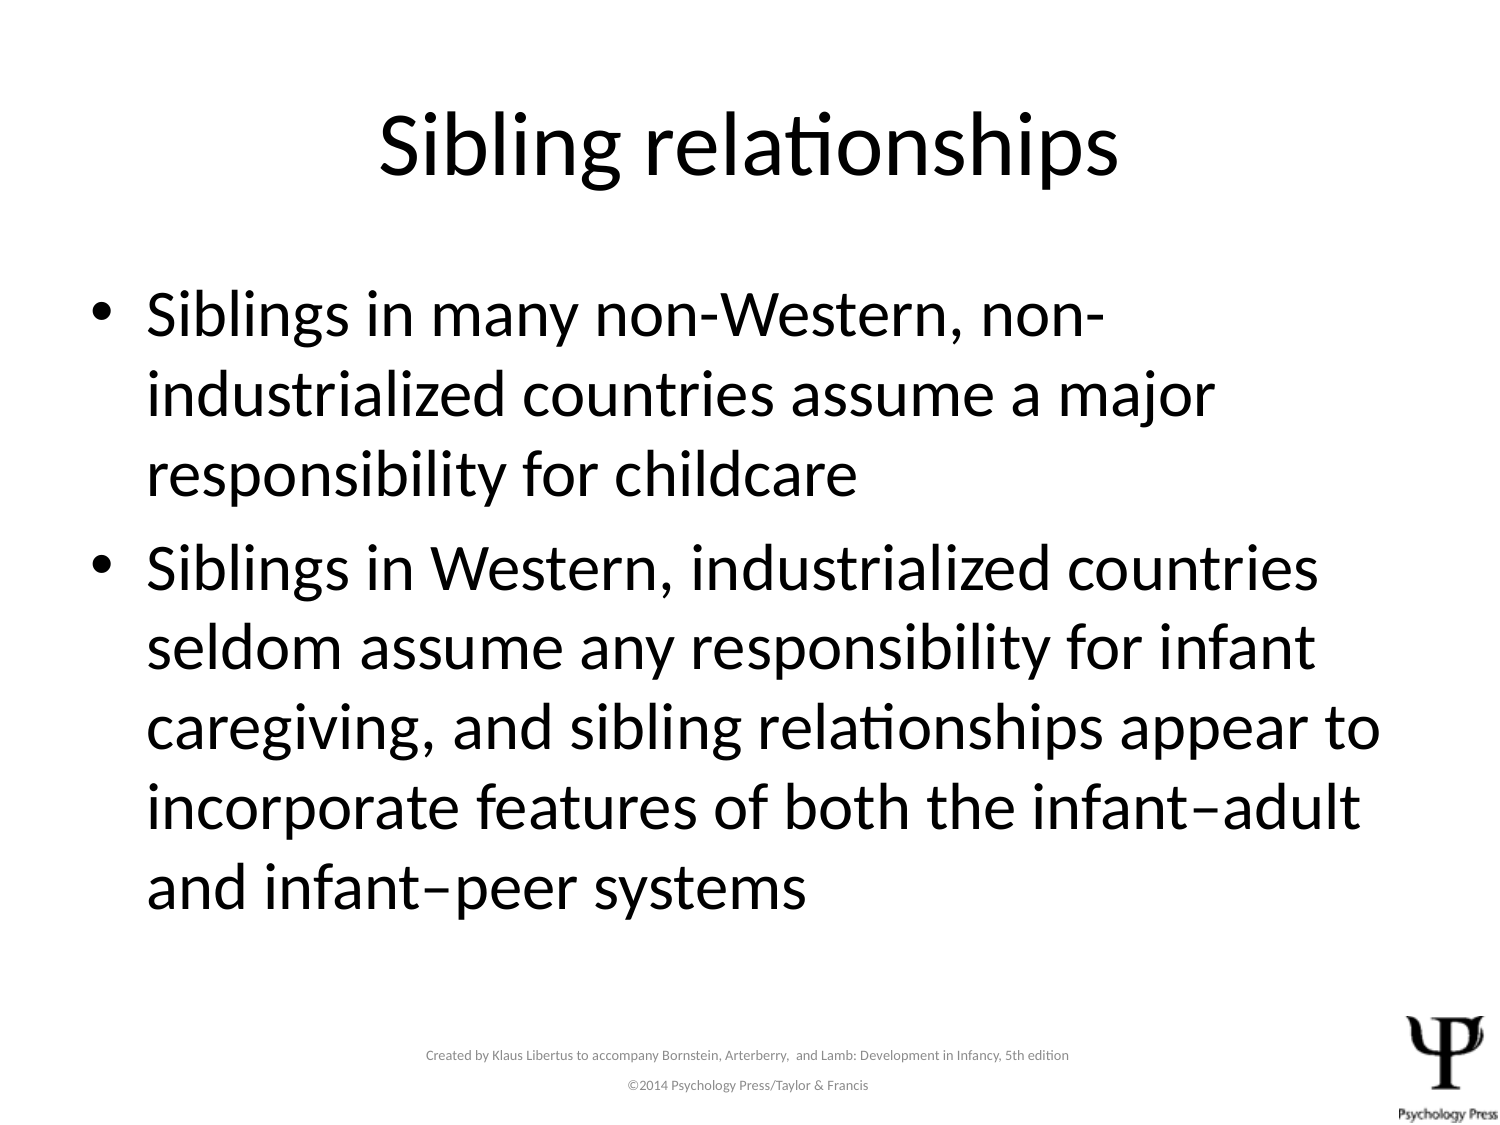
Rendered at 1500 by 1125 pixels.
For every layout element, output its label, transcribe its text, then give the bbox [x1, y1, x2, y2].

title Sibling relationships [74, 44, 1426, 233]
picture [1399, 1016, 1498, 1123]
footer Created by Klaus Libertus to accompany Bornstein, Arterberry, and Lamb: Development in Infancy, 5th edition ©2014 Psychology Press/Taylor & Francis [75, 1042, 1425, 1103]
list Siblings in many non-Western, non-industrialized countries assume a major responsibility for childcare Siblings in Western, industrialized countries seldom assume any responsibility for infant caregiving, and sibling relationships appear to incorporate features of both the infant–adult and infant–peer systems [74, 262, 1426, 1006]
